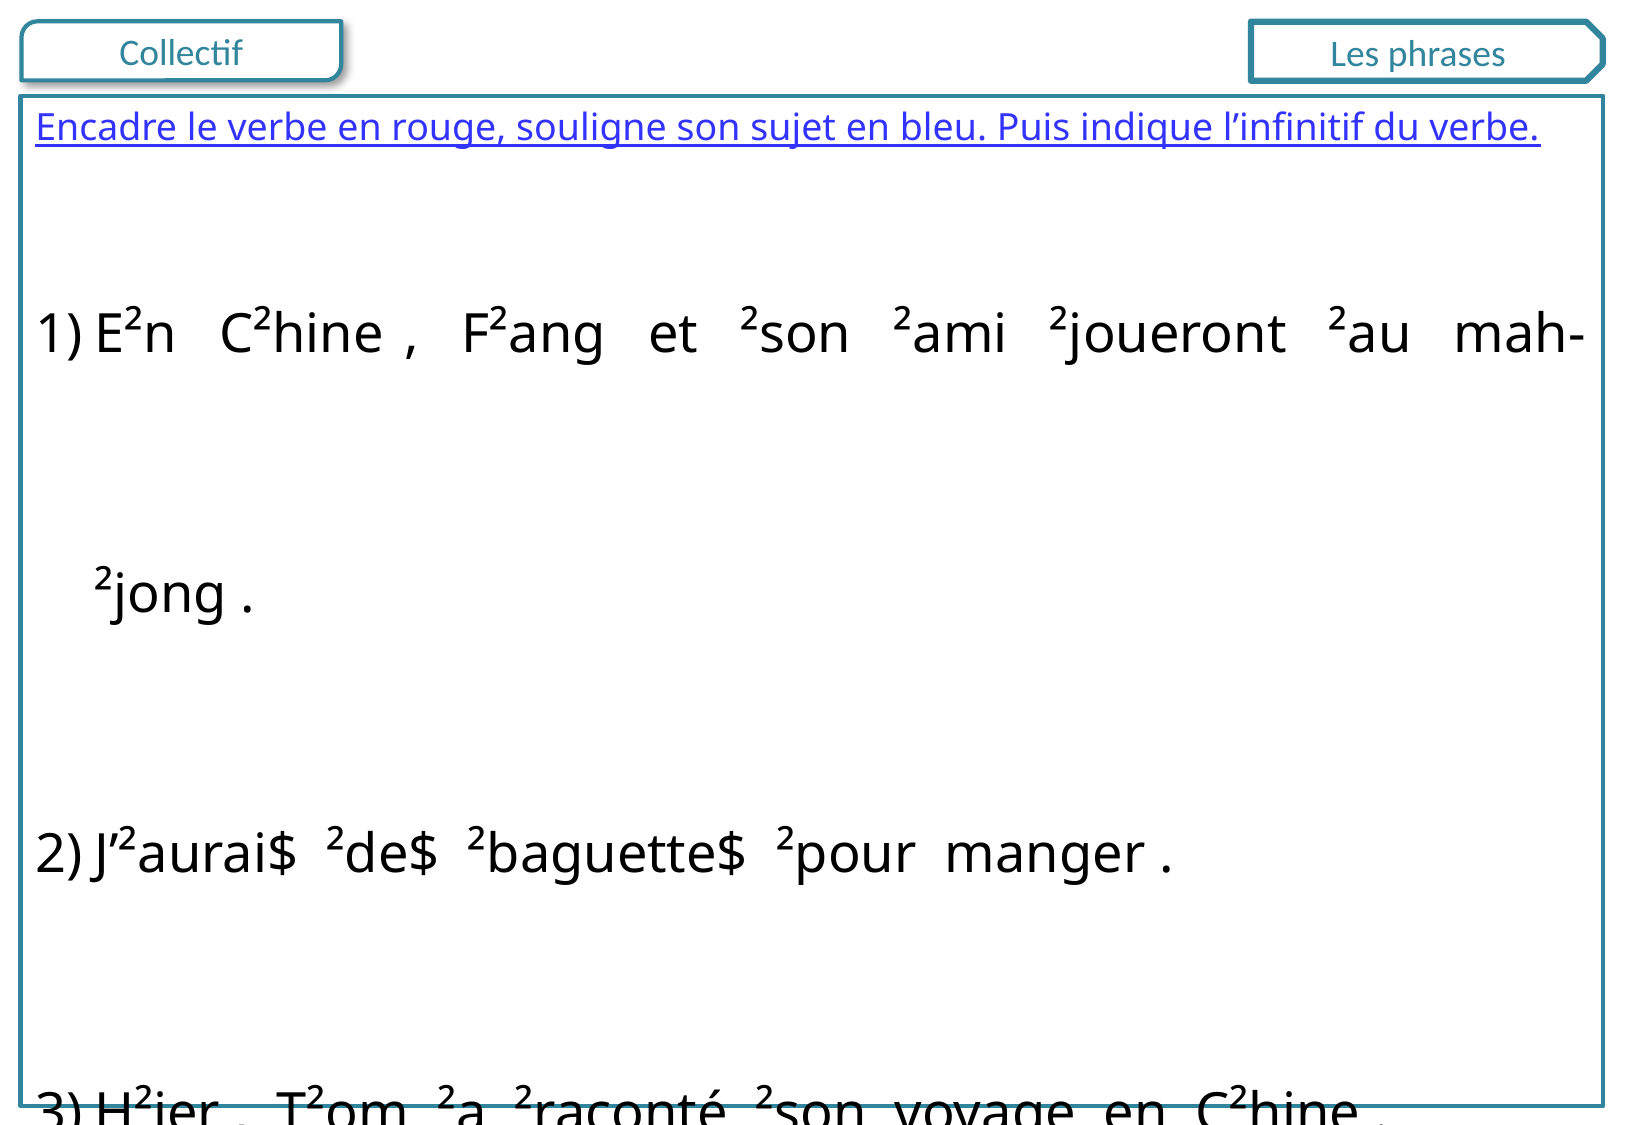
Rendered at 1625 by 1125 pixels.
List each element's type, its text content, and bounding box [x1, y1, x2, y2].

list E²n C²hine , F²ang et ²son ²ami ²joueront ²au mah-²jong . J’²aurai$ ²de$ ²baguette$ ²pour manger . H²ier , T²om ²a ²raconté ²son voyage en C²hine . [20, 95, 1604, 1106]
list Les phrases [1251, 21, 1585, 81]
